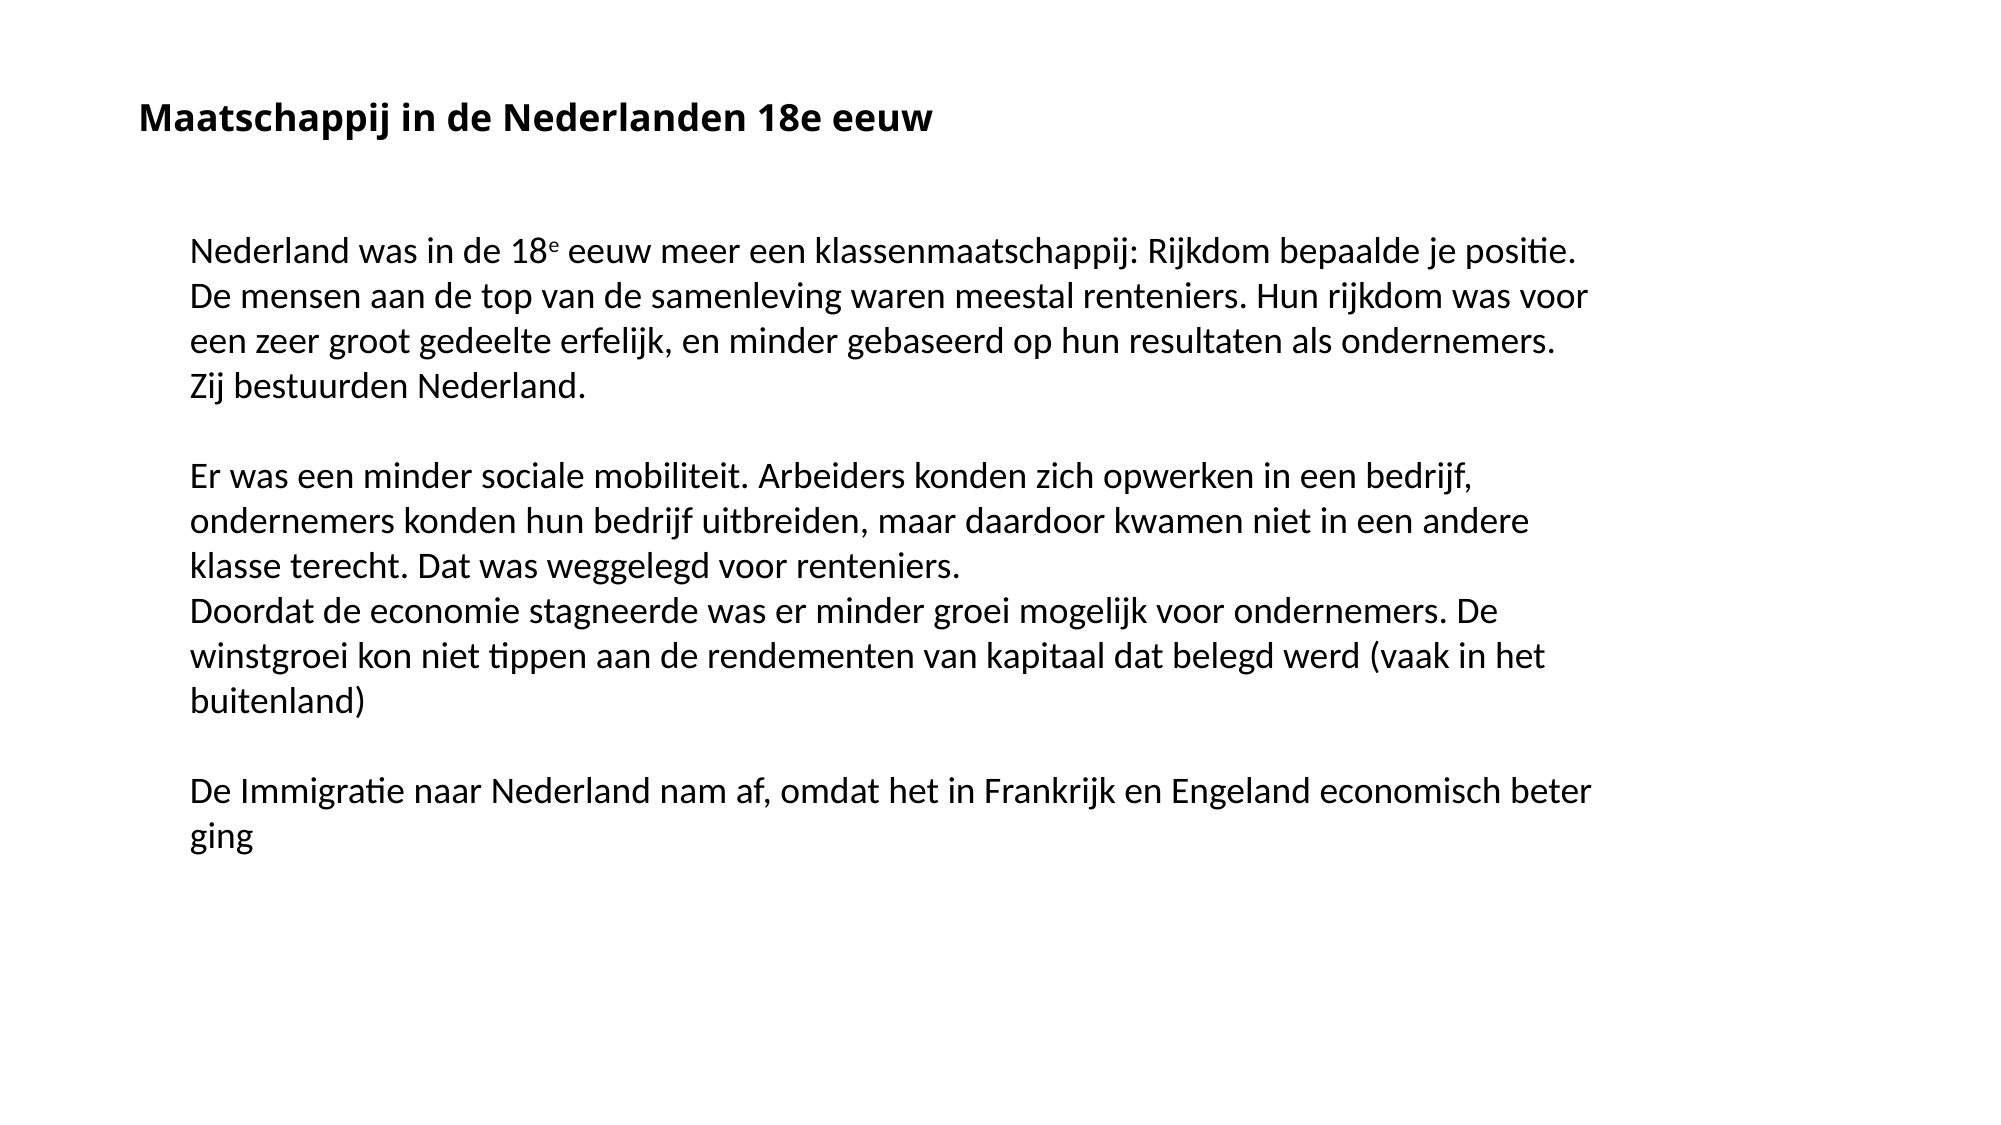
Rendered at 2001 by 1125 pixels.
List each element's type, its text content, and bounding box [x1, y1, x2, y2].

text_box Maatschappij in de Nederlanden 18e eeuw [123, 86, 949, 147]
text_box Nederland was in de 18e eeuw meer een klassenmaatschappij: Rijkdom bepaalde je positie. De mensen aan de top van de samenleving waren meestal renteniers. Hun rijkdom was voor een zeer groot gedeelte erfelijk, en minder gebaseerd op hun resultaten als ondernemers. Zij bestuurden Nederland. Er was een minder sociale mobiliteit. Arbeiders konden zich opwerken in een bedrijf, ondernemers konden hun bedrijf uitbreiden, maar daardoor kwamen niet in een andere klasse terecht. Dat was weggelegd voor renteniers. Doordat de economie stagneerde was er minder groei mogelijk voor ondernemers. De winstgroei kon niet tippen aan de rendementen van kapitaal dat belegd werd (vaak in het buitenland) De Immigratie naar Nederland nam af, omdat het in Frankrijk en Engeland economisch beter ging [175, 219, 1616, 864]
